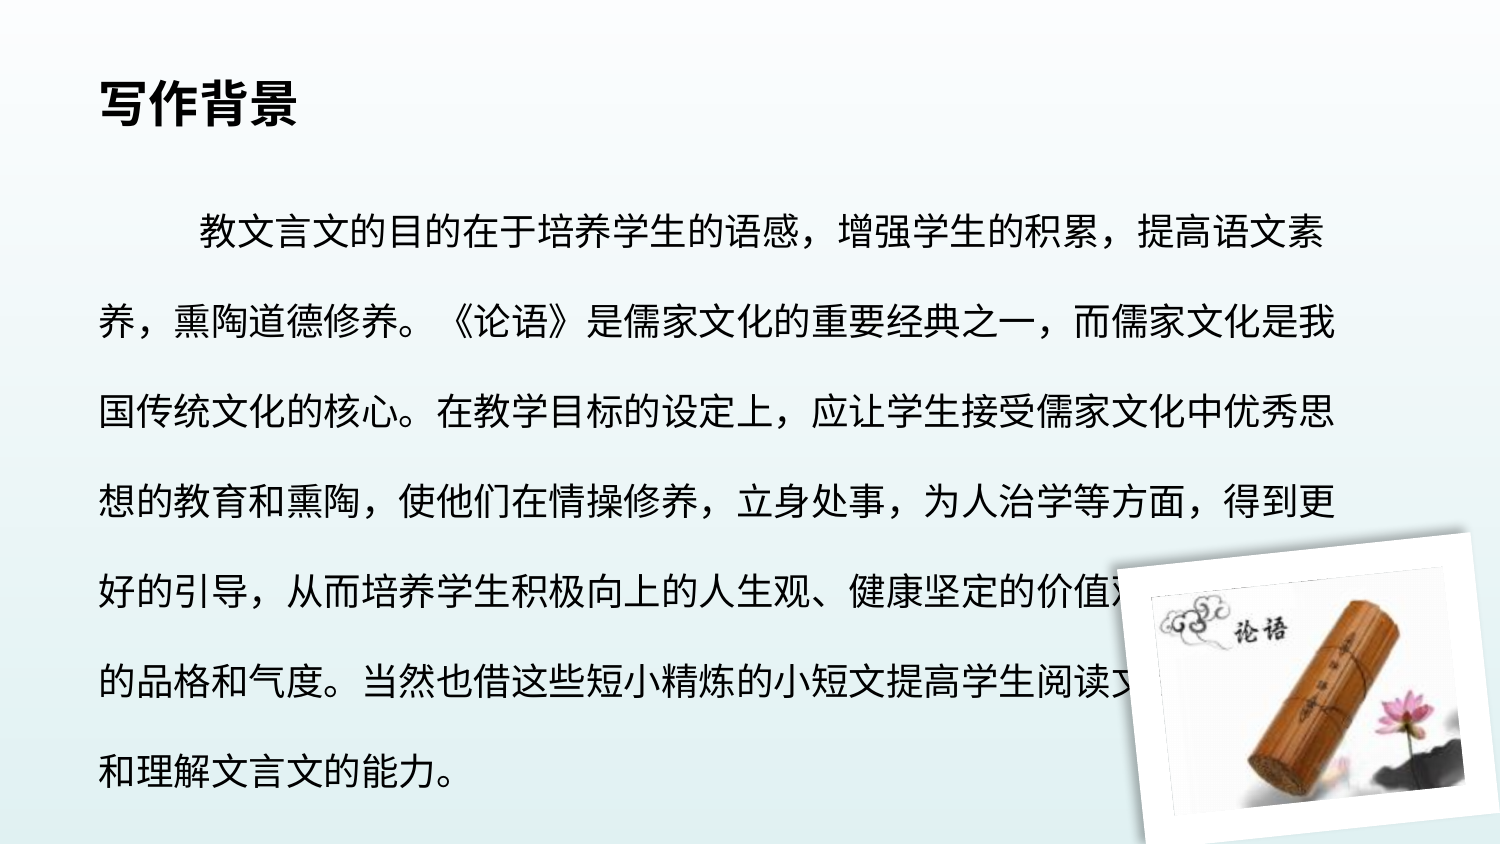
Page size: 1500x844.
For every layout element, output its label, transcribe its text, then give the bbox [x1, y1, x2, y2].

text_box 写作背景 [84, 71, 335, 134]
text_box 教文言文的目的在于培养学生的语感，增强学生的积累，提高语文素养，熏陶道德修养。《论语》是儒家文化的重要经典之一，而儒家文化是我国传统文化的核心。在教学目标的设定上，应让学生接受儒家文化中优秀思想的教育和熏陶，使他们在情操修养，立身处事，为人治学等方面，得到更好的引导，从而培养学生积极向上的人生观、健康坚定的价值观和乐善好学的品格和气度。当然也借这些短小精炼的小短文提高学生阅读文言文的兴趣和理解文言文的能力。 [84, 155, 1374, 800]
picture [1152, 567, 1465, 815]
